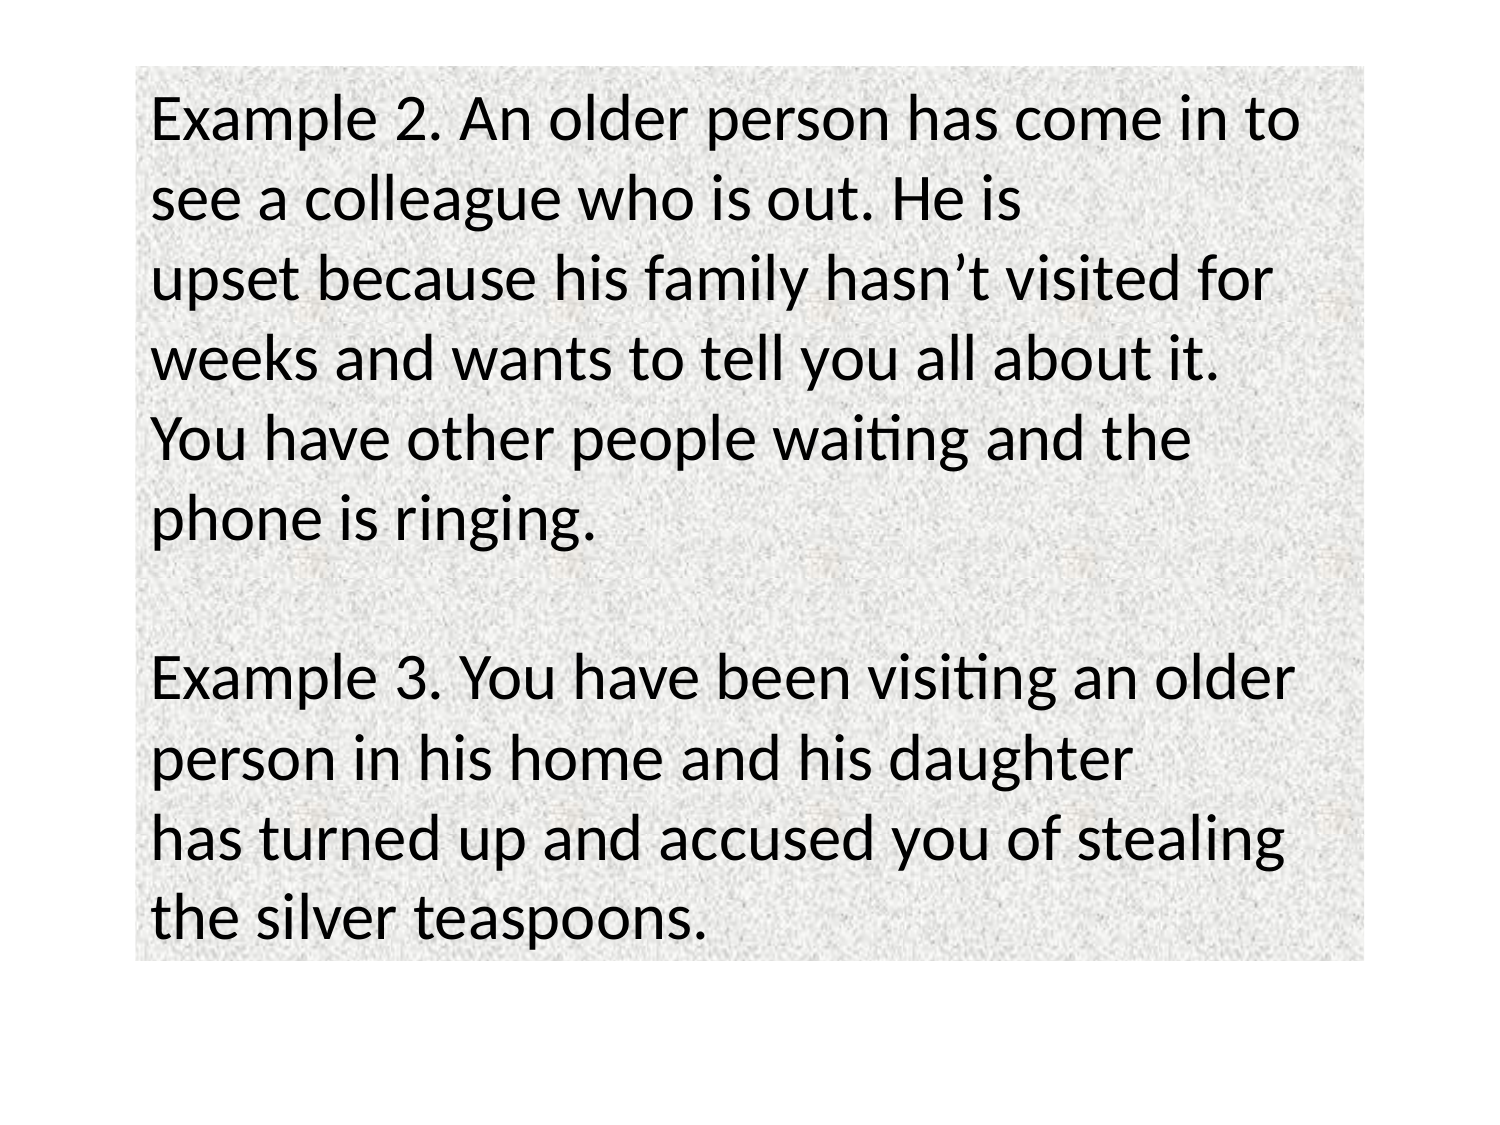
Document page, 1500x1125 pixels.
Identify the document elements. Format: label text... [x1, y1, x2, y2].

text_box Example 2. An older person has come in to see a colleague who is out. He is upset because his family hasn’t visited for weeks and wants to tell you all about it. You have other people waiting and the phone is ringing. Example 3. You have been visiting an older person in his home and his daughter has turned up and accused you of stealing the silver teaspoons. [135, 66, 1365, 961]
